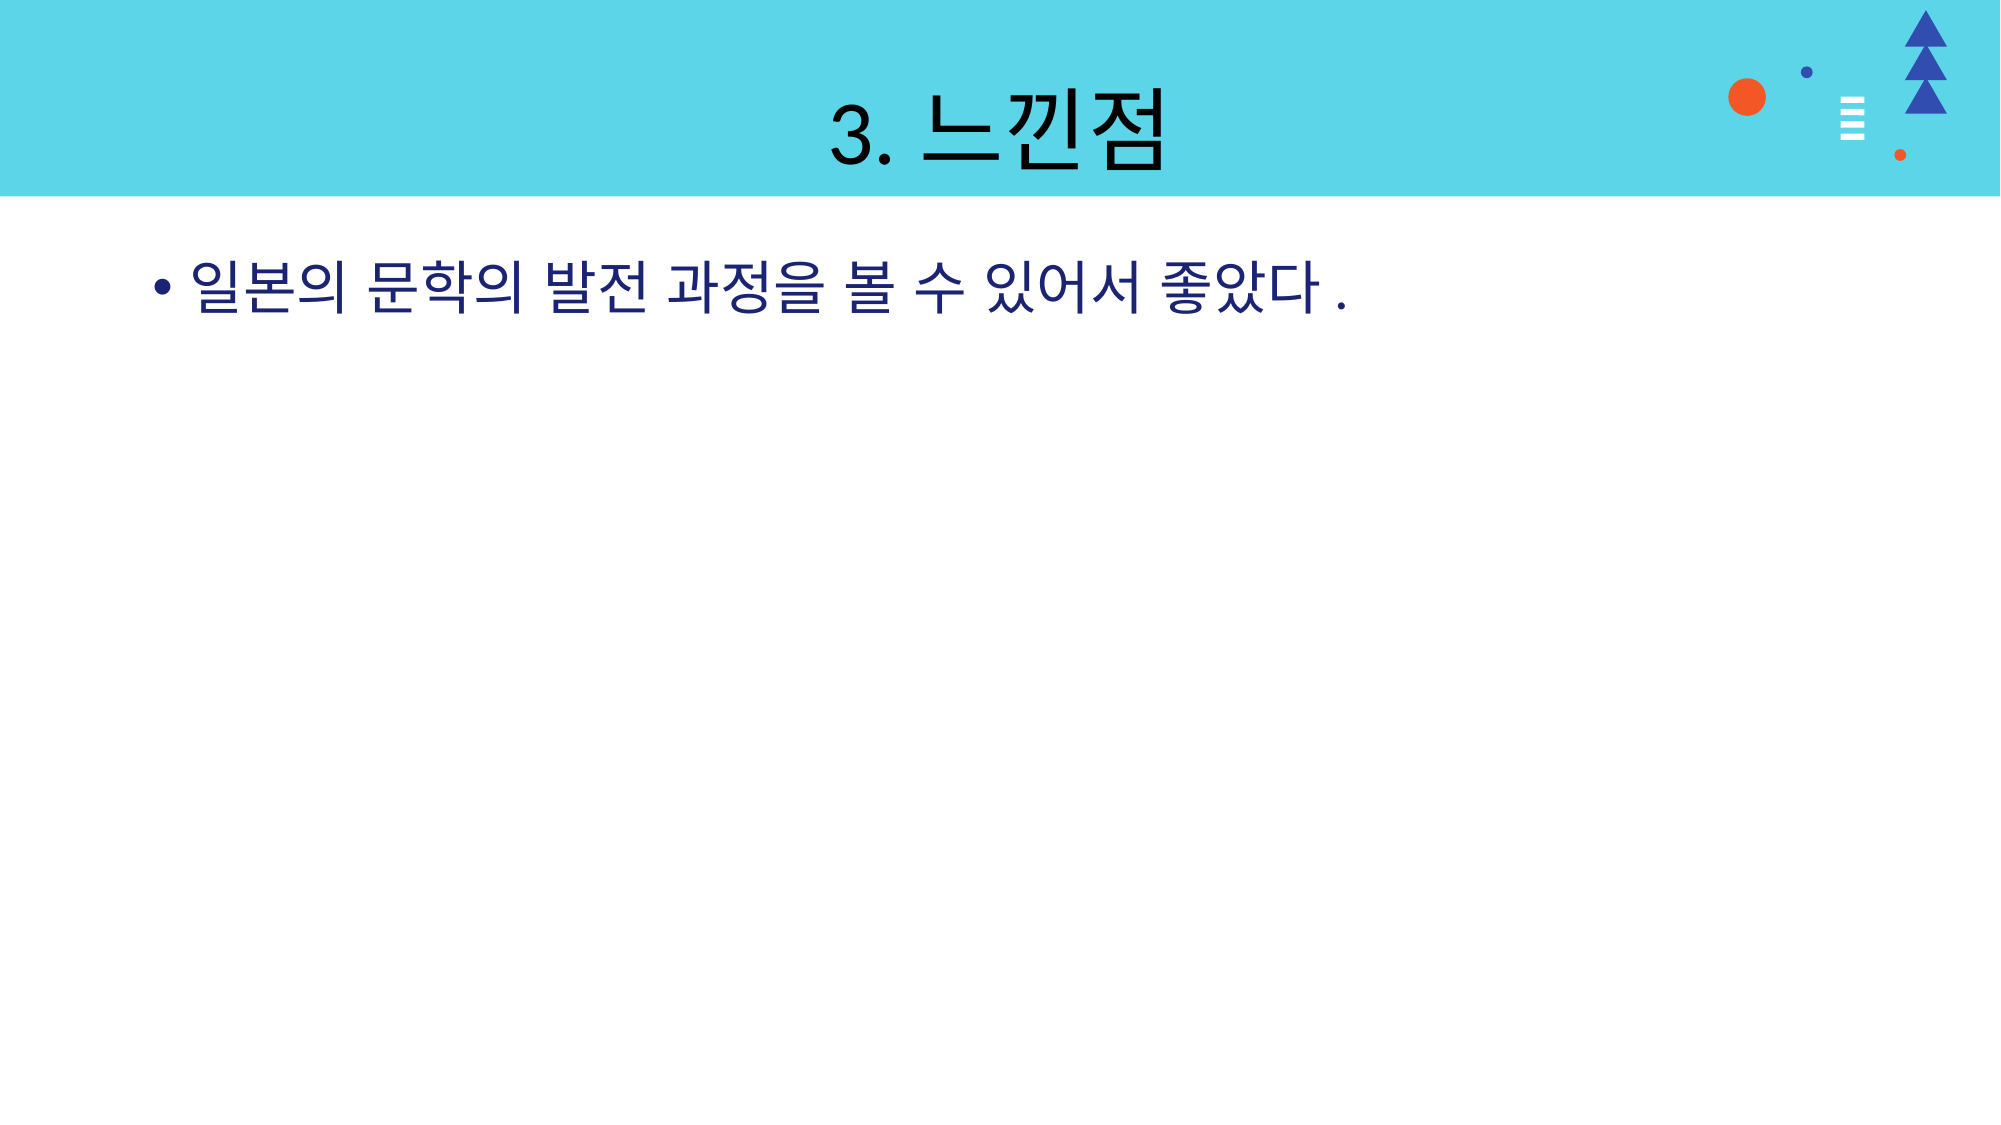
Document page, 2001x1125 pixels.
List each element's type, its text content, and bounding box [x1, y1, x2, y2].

title 3.느낀점 [137, 59, 1863, 197]
list 일본의 문학의 발전 과정을 볼 수 있어서 좋았다. [137, 243, 1863, 1014]
